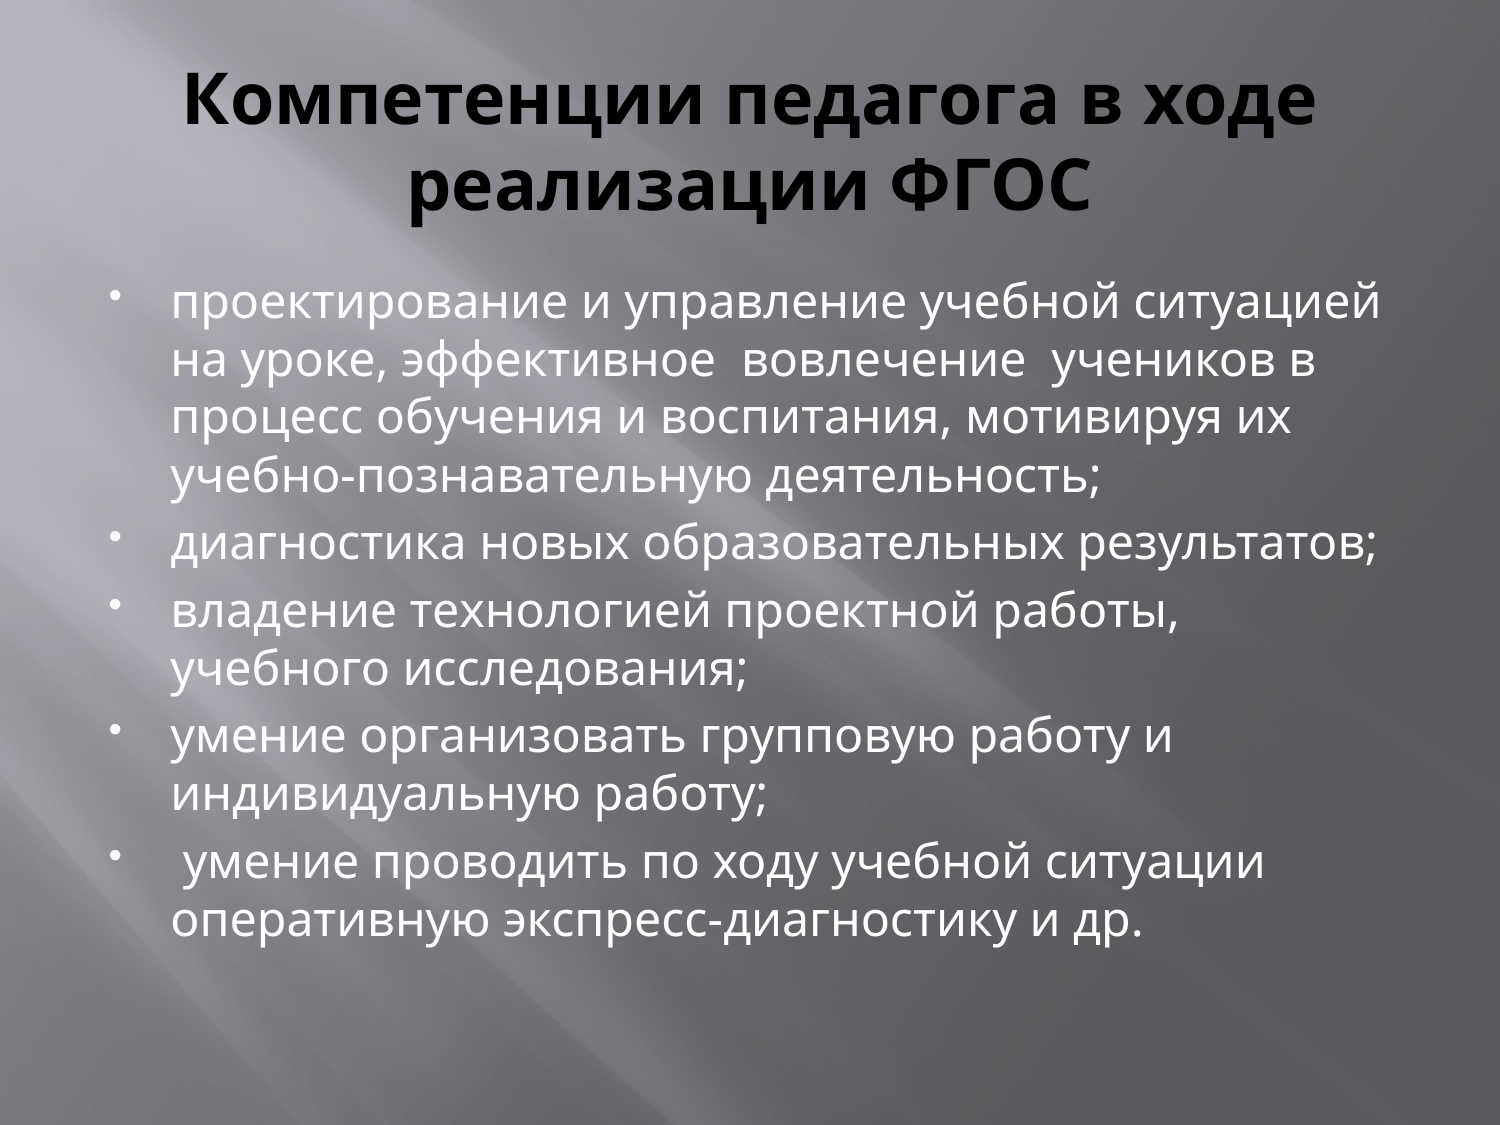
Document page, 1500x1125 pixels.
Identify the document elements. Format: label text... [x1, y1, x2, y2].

list проектирование и управление учебной ситуацией на уроке, эффективное вовлечение учеников в процесс обучения и воспитания, мотивируя их учебно-познавательную деятельность; диагностика новых образовательных результатов; владение технологией проектной работы, учебного исследования; умение организовать групповую работу и индивидуальную работу; умение проводить по ходу учебной ситуации оперативную экспресс-диагностику и др. [75, 262, 1425, 1035]
title Компетенции педагога в ходе реализации ФГОС [75, 45, 1425, 233]
